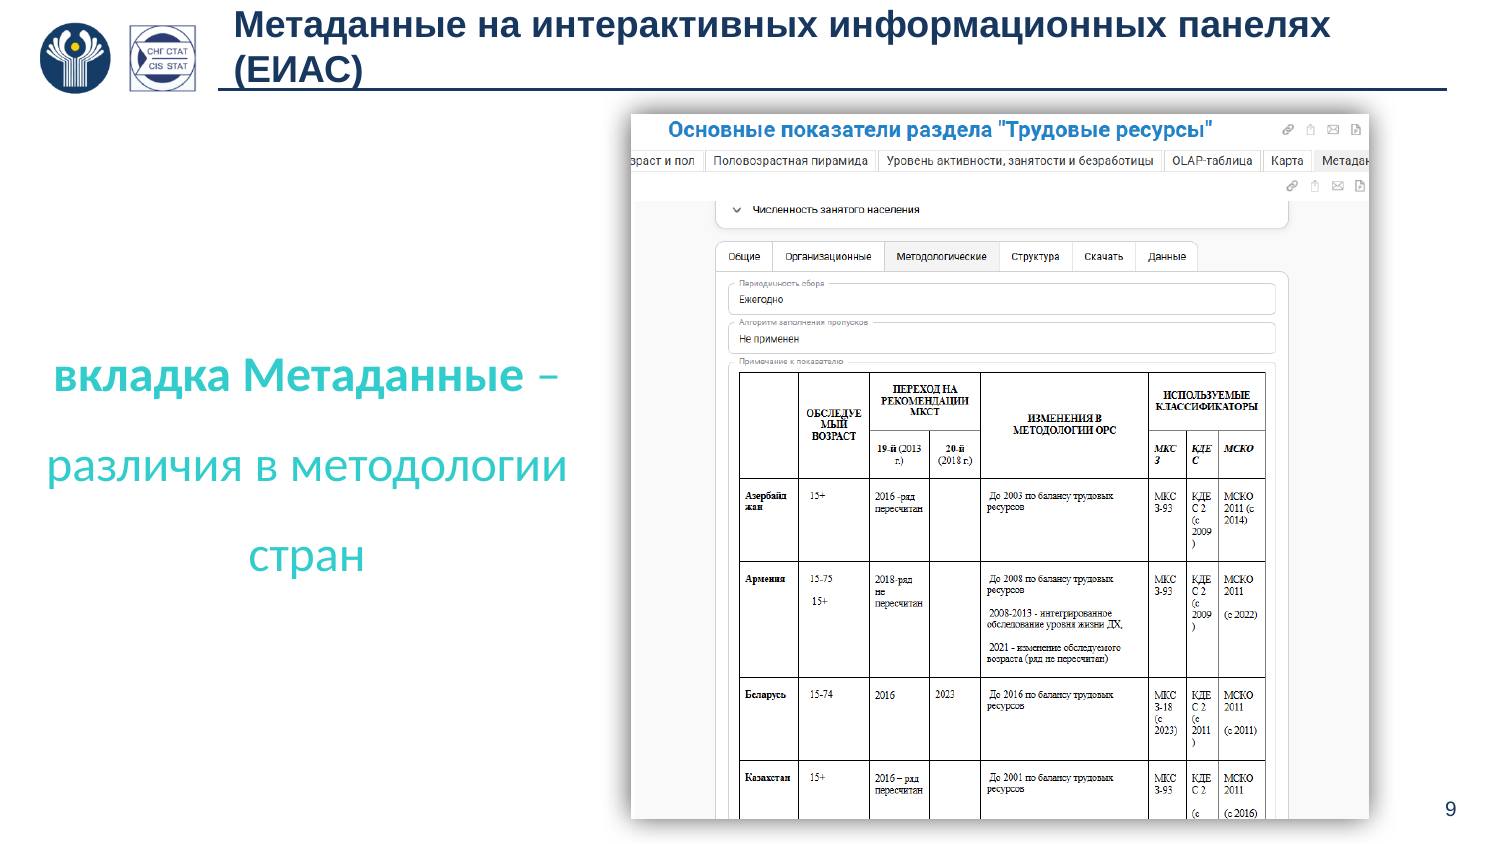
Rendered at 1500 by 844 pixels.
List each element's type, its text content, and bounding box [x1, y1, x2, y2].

text_box вкладка Метаданные – различия в методологии стран [29, 303, 585, 589]
title Метаданные на интерактивных информационных панелях (ЕИАС) [218, 0, 1447, 90]
picture [631, 114, 1370, 820]
picture [0, 0, 296, 190]
